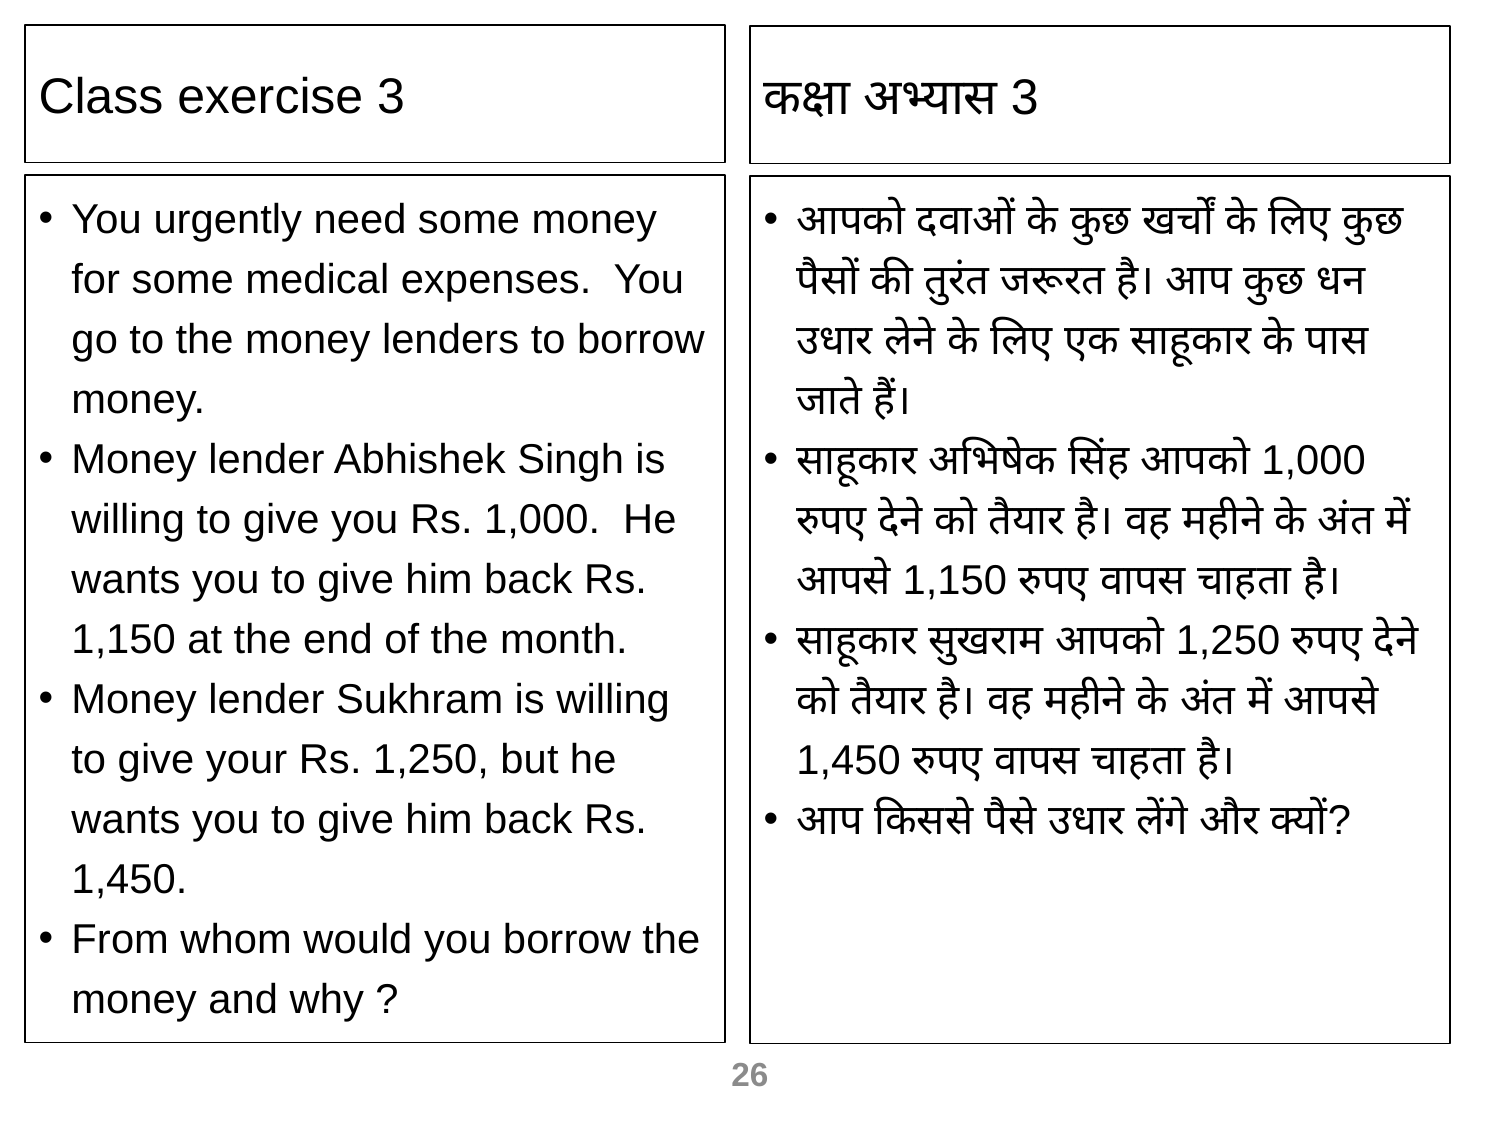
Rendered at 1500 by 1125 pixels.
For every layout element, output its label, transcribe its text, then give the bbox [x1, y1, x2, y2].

text_box You urgently need some money for some medical expenses. You go to the money lenders to borrow money. Money lender Abhishek Singh is willing to give you Rs. 1,000. He wants you to give him back Rs. 1,150 at the end of the month. Money lender Sukhram is willing to give your Rs. 1,250, but he wants you to give him back Rs. 1,450. From whom would you borrow the money and why ? [24, 174, 725, 1043]
text_box आपको दवाओं के कुछ खर्चों के लिए कुछ पैसों की तुरंत जरूरत है। आप कुछ धन उधार लेने के लिए एक साहूकार के पास जाते हैं। साहूकार अभि‍षेक सिंह आपको 1,000 रुपए देने को तैयार है। वह महीने के अंत में आपसे 1,150 रुपए वापस चाहता है। साहूकार सुखराम आपको 1,250 रुपए देने को तैयार है। वह महीने के अंत में आपसे 1,450 रुपए वापस चाहता है। आप किससे पैसे उधार लेंगे और क्यों? [750, 176, 1450, 1044]
slide_number 26 [512, 1042, 988, 1103]
text_box Class exercise 3 [24, 24, 725, 163]
text_box कक्षा अभ्यास 3 [750, 25, 1450, 164]
